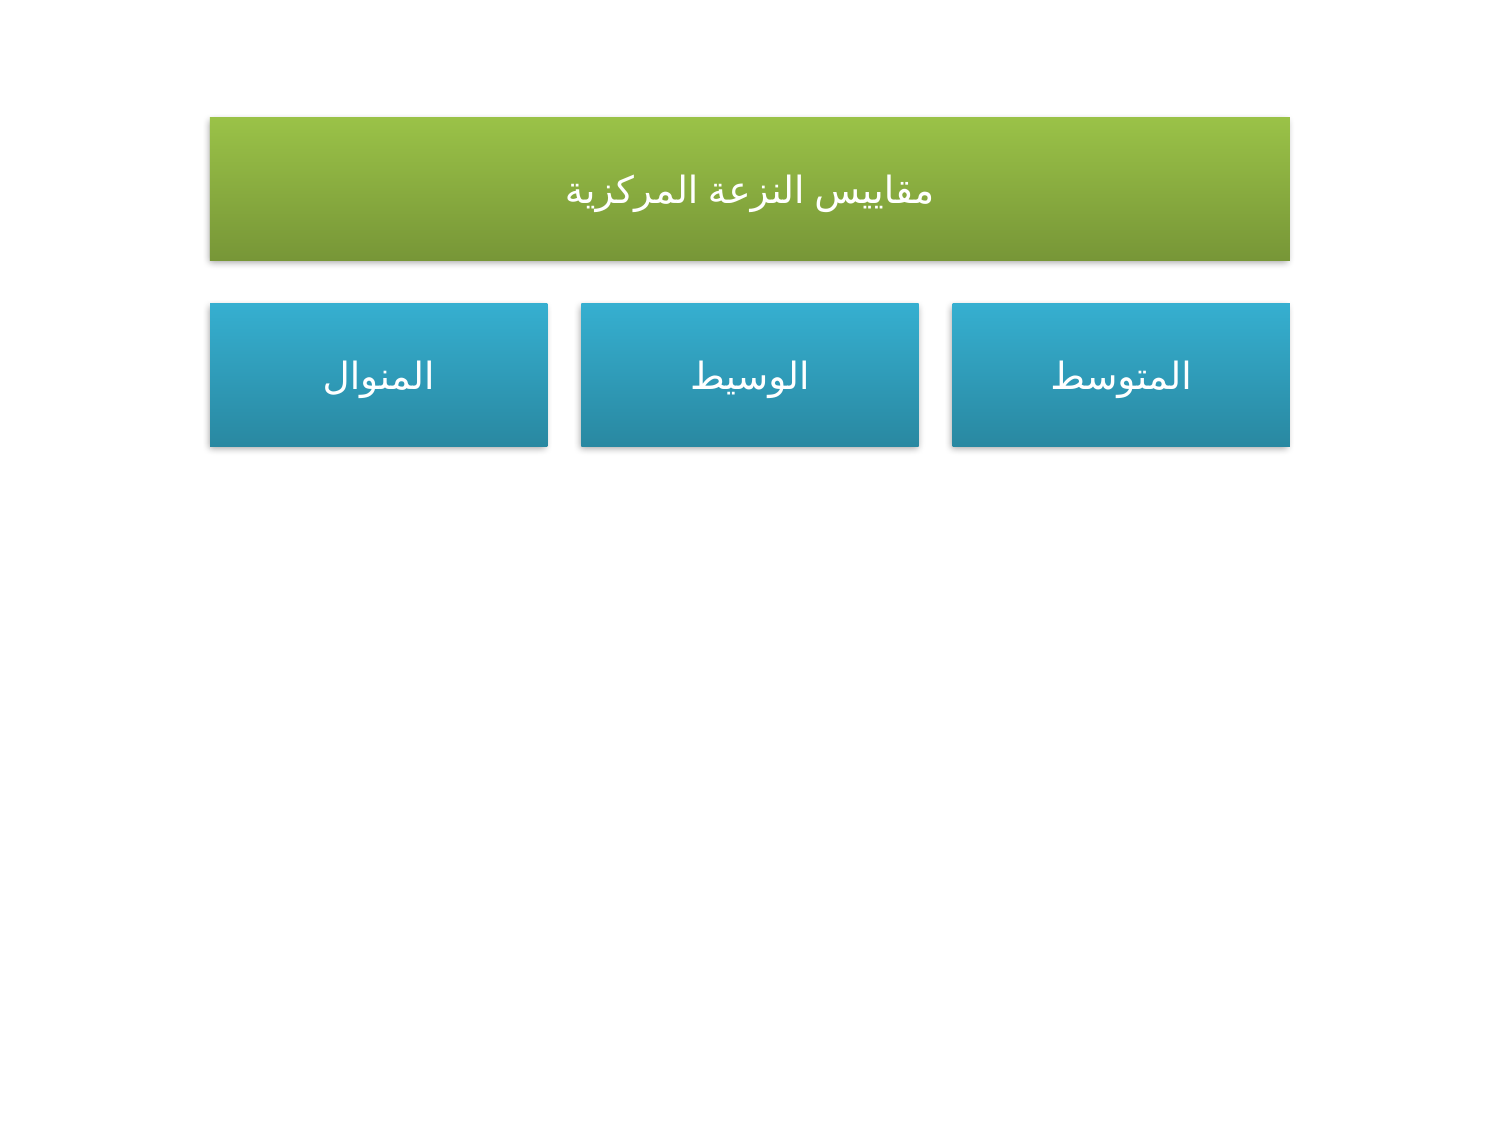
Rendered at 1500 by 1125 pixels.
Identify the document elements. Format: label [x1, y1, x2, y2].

list [74, 116, 1426, 1006]
